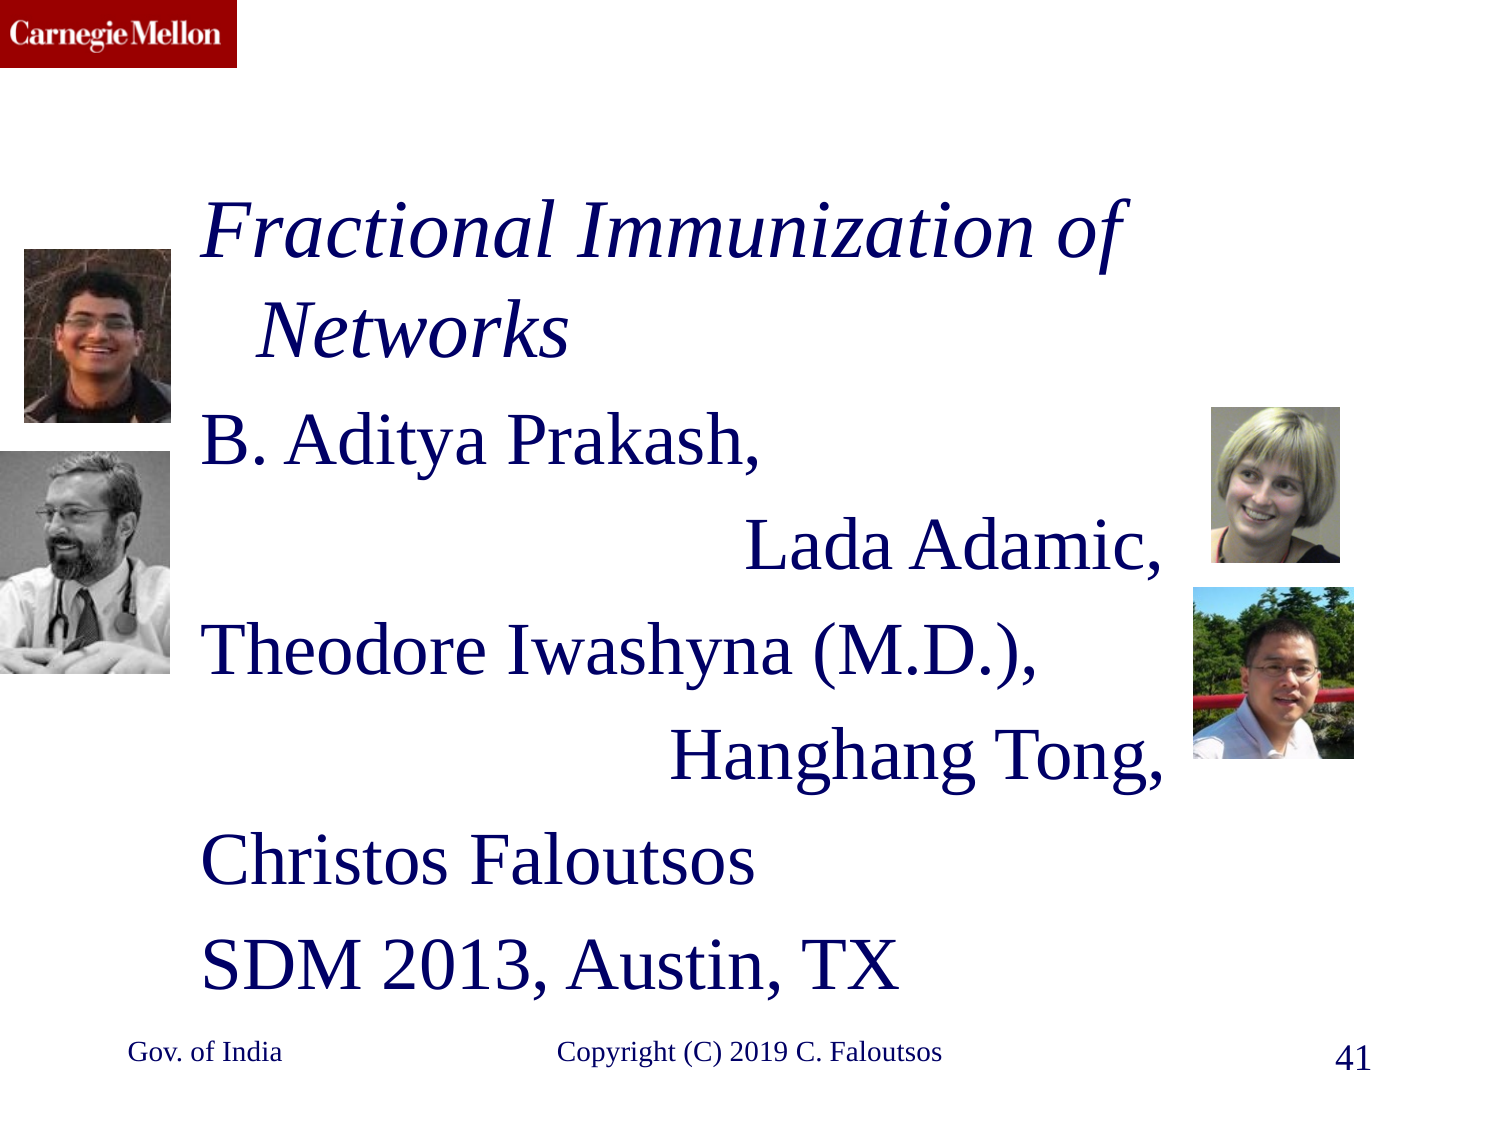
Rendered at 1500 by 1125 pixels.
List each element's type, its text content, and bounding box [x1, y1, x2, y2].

picture [1211, 406, 1340, 563]
footer Copyright (C) 2019 C. Faloutsos [512, 1024, 988, 1101]
picture [0, 450, 171, 675]
picture [0, 0, 237, 68]
slide_number Gov. of India [112, 1024, 426, 1101]
picture [24, 249, 171, 424]
list Fractional Immunization of Networks B. Aditya Prakash, Lada Adamic, Theodore Iwashyna (M.D.), Hanghang Tong, Christos Faloutsos SDM 2013, Austin, TX [185, 166, 1474, 930]
picture [1193, 587, 1354, 759]
slide_number 41 [1074, 1024, 1388, 1101]
